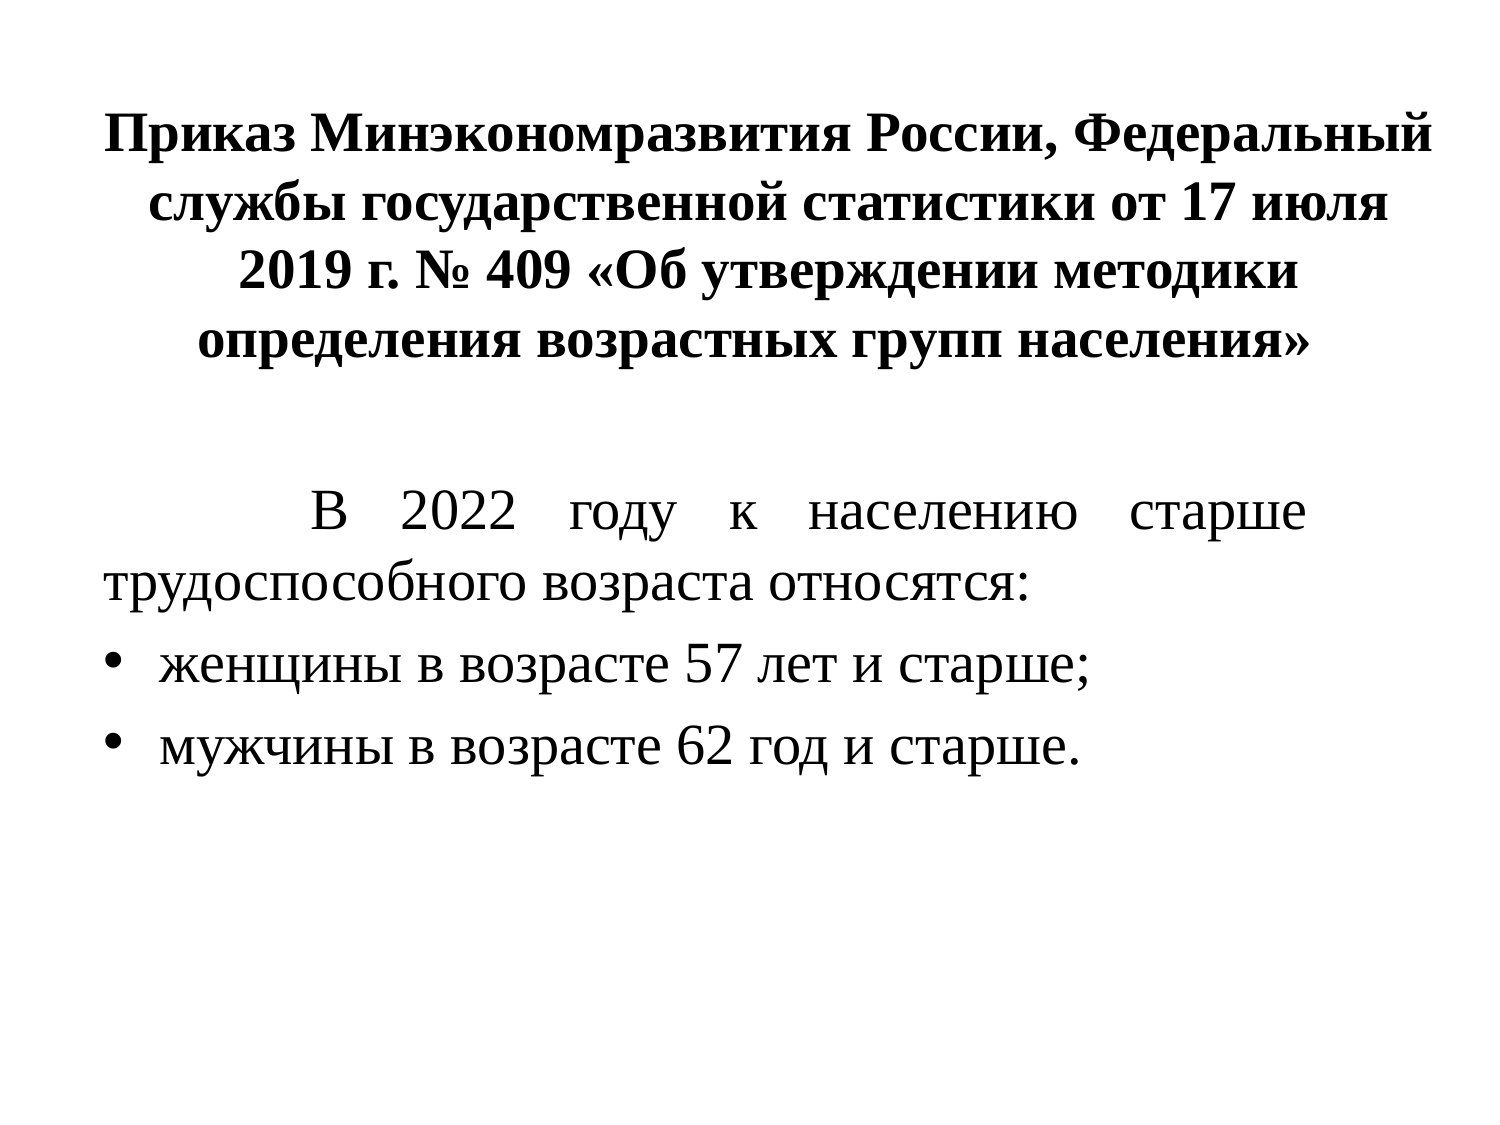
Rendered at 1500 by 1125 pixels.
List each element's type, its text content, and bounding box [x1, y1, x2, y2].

list В 2022 году к населению старше трудоспособного возраста относятся: женщины в возрасте 57 лет и старше; мужчины в возрасте 62 год и старше. [88, 361, 1426, 1105]
title Приказ Минэкономразвития России, Федеральный службы государственной статистики от 17 июля 2019 г. № 409 «Об утверждении методики определения возрастных групп населения» [88, 54, 1450, 409]
